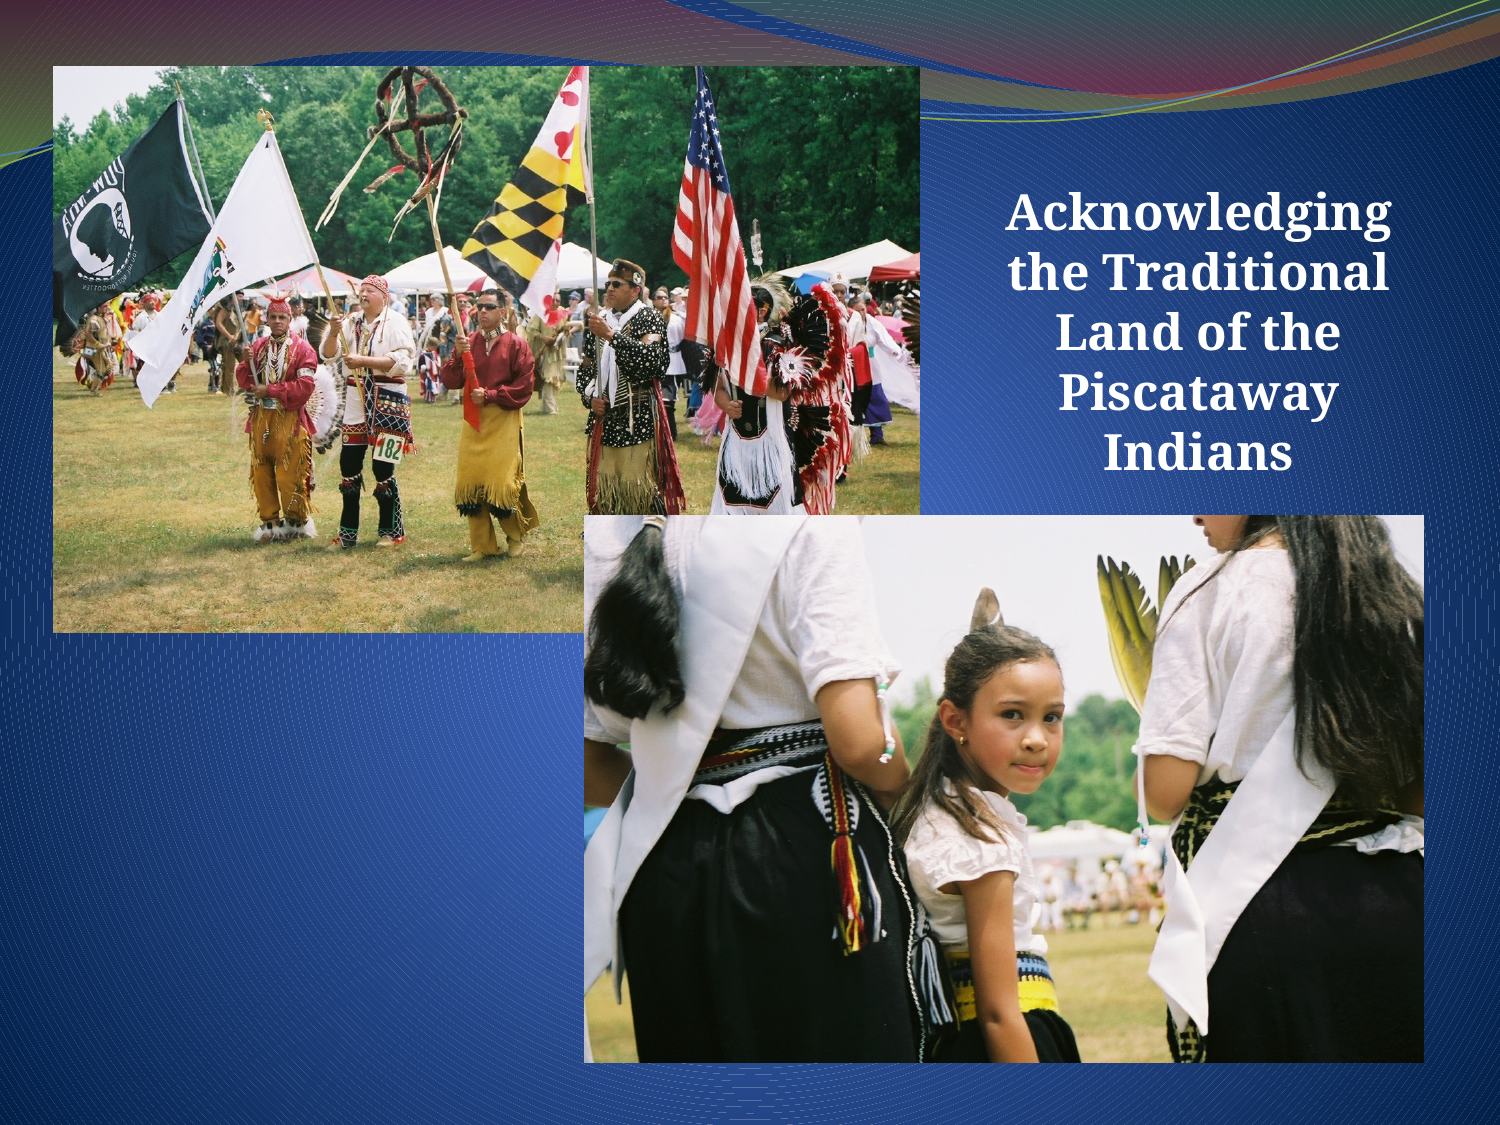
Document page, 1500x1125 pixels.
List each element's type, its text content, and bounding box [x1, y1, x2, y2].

text_box Acknowledging the Traditional Land of the Piscataway Indians [950, 172, 1447, 488]
picture [52, 66, 1424, 1064]
